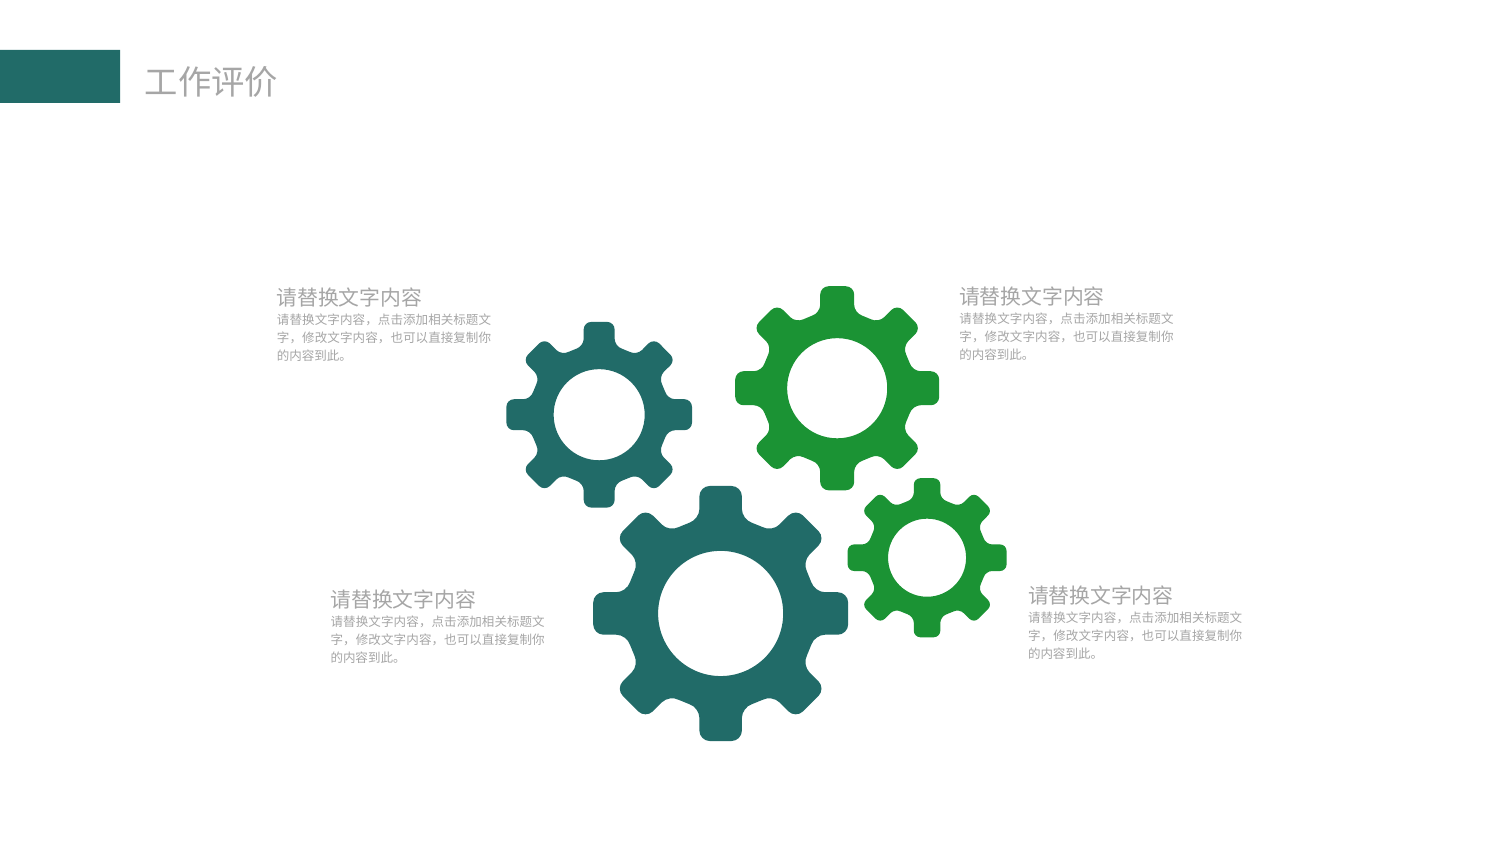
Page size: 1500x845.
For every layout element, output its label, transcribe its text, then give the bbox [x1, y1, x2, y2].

text_box 请替换文字内容，点击添加相关标题文字，修改文字内容，也可以直接复制你的内容到此。 [319, 605, 556, 674]
text_box 请替换文字内容，点击添加相关标题文字，修改文字内容，也可以直接复制你的内容到此。 [1017, 601, 1253, 670]
text_box [735, 286, 940, 491]
text_box 请替换文字内容，点击添加相关标题文字，修改文字内容，也可以直接复制你的内容到此。 [948, 303, 1184, 372]
text_box [847, 478, 1007, 638]
text_box 请替换文字内容，点击添加相关标题文字，修改文字内容，也可以直接复制你的内容到此。 [266, 303, 502, 372]
text_box 请替换文字内容 [1017, 572, 1188, 601]
text_box 请替换文字内容 [319, 576, 491, 605]
text_box [593, 485, 849, 742]
text_box 请替换文字内容 [266, 274, 437, 303]
text_box 请替换文字内容 [948, 273, 1120, 303]
text_box [506, 321, 693, 508]
